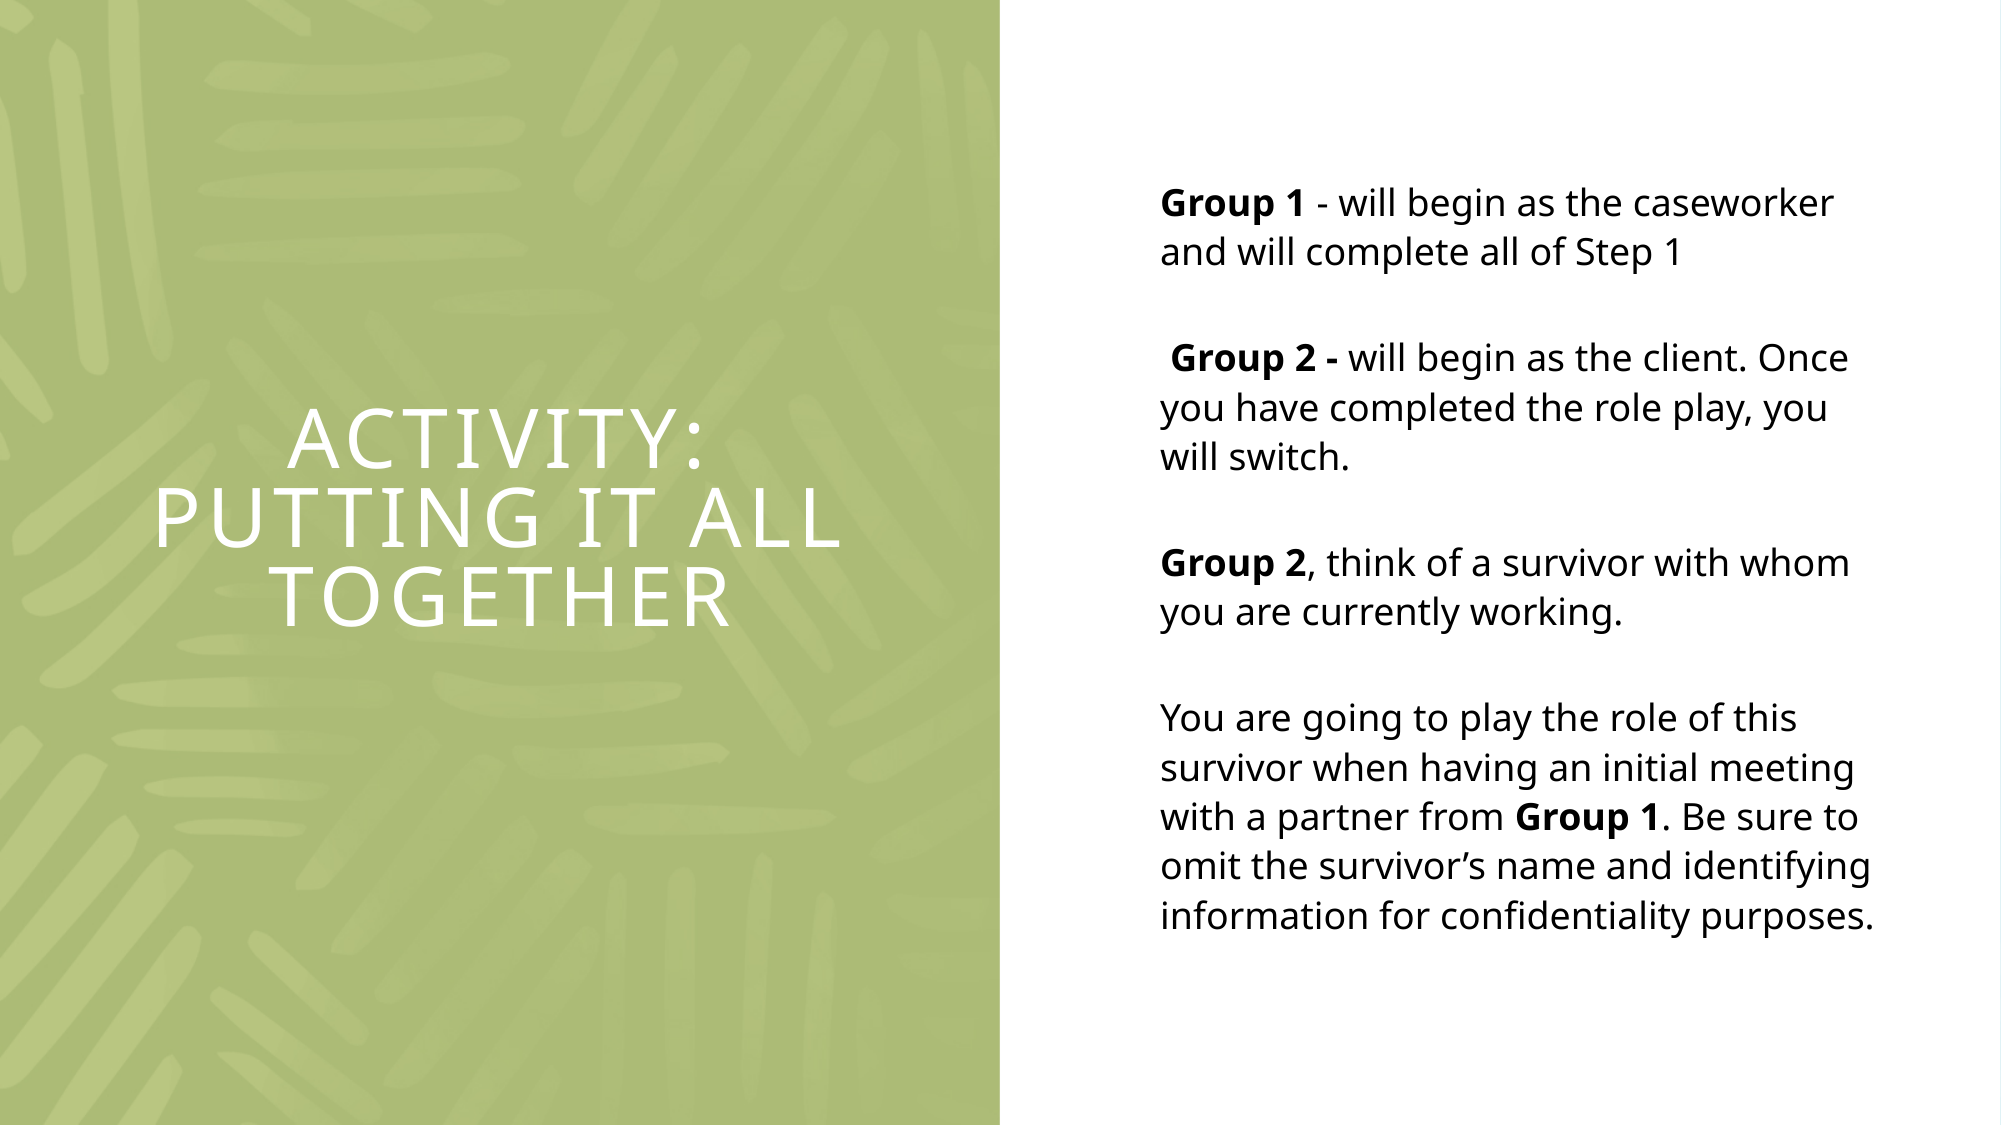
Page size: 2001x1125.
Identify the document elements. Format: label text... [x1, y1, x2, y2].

title Activity: PUTTING IT ALL TOGETHER [108, 396, 892, 651]
picture [0, 0, 2001, 1125]
list Group 1 - will begin as the caseworker and will complete all of Step 1 Group 2 - will begin as the client. Once you have completed the role play, you will switch. Group 2, think of a survivor with whom you are currently working. You are going to play the role of this survivor when having an initial meeting with a partner from Group 1. Be sure to omit the survivor’s name and identifying information for confidentiality purposes. [1152, 140, 1888, 971]
